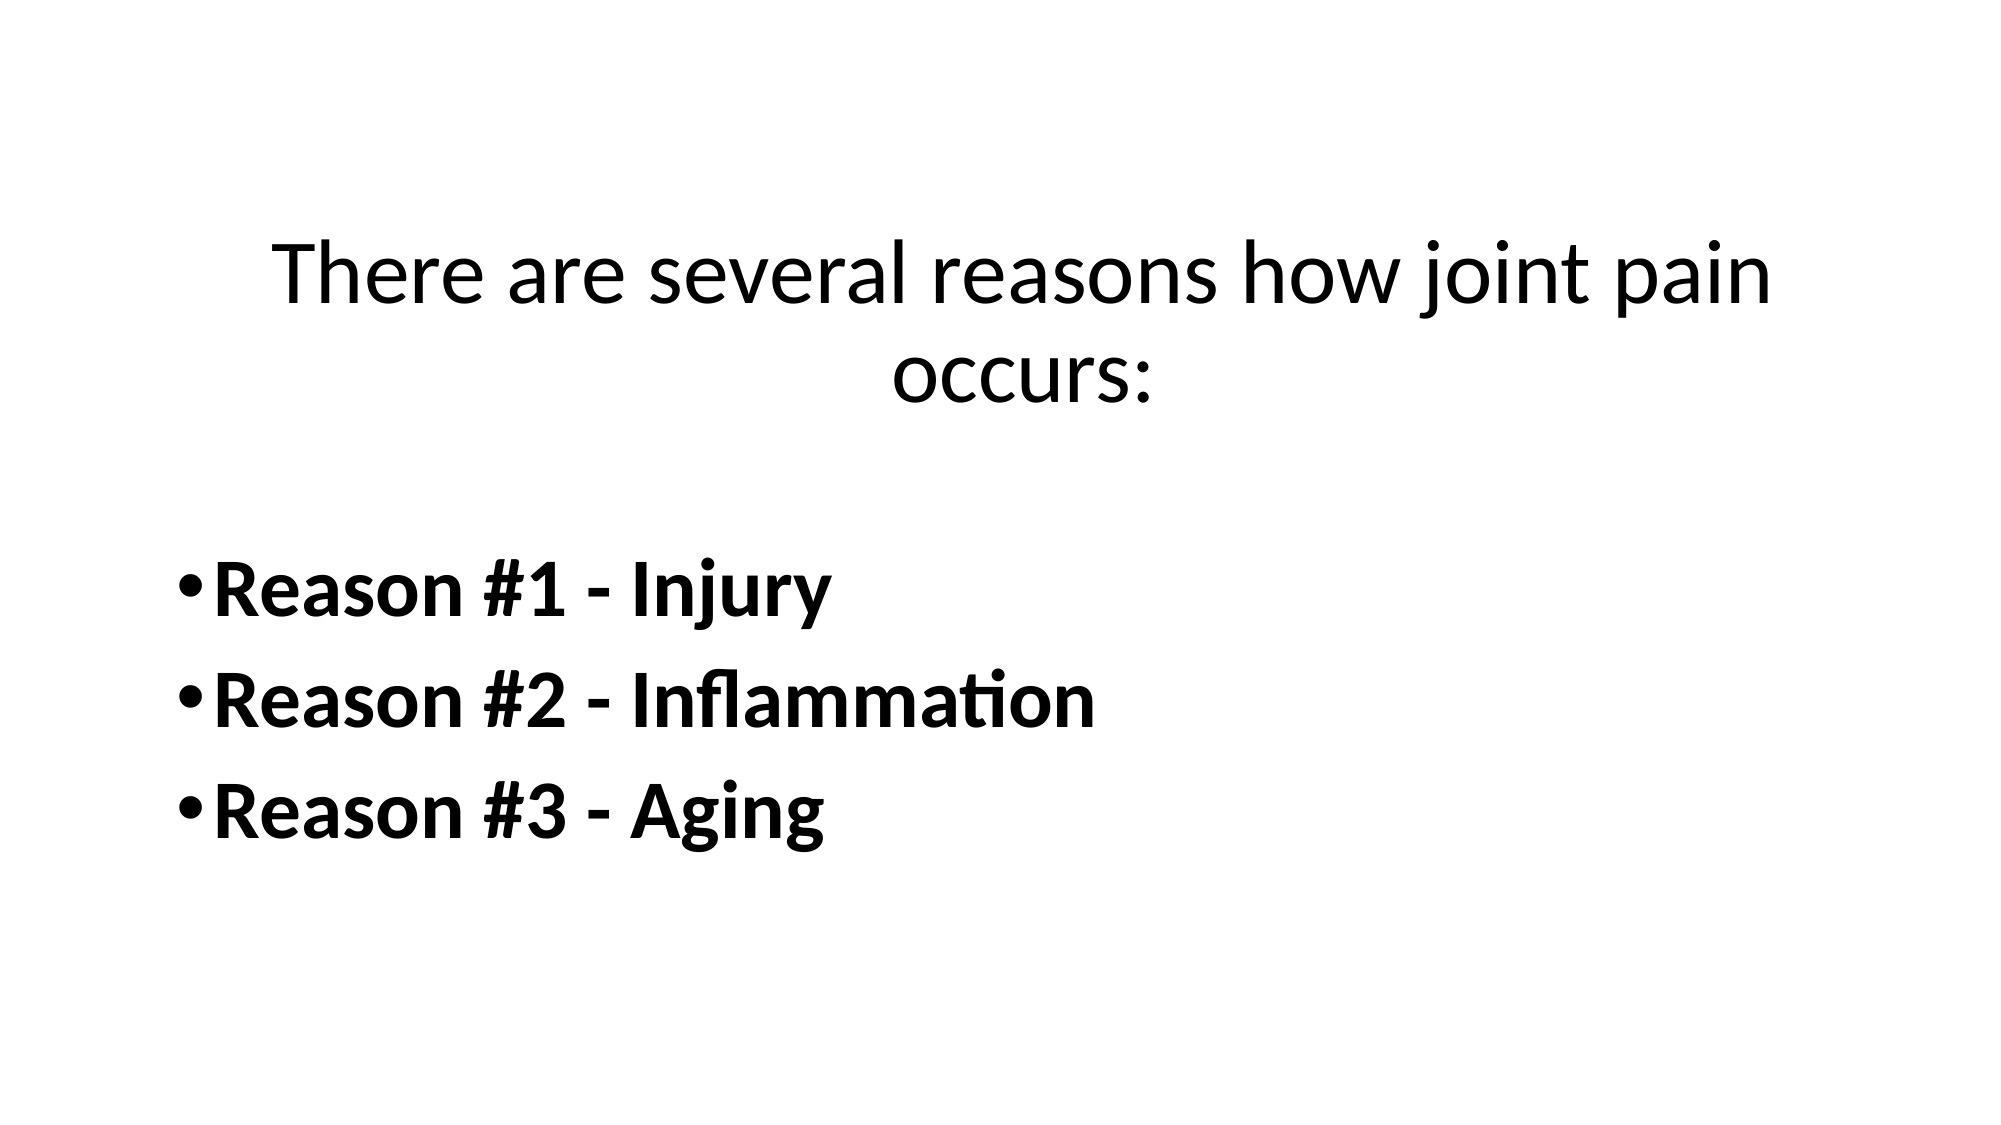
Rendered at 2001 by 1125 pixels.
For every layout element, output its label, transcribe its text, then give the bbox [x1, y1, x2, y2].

list There are several reasons how joint pain occurs: Reason #1 - Injury Reason #2 - Inflammation Reason #3 - Aging [161, 216, 1887, 1005]
